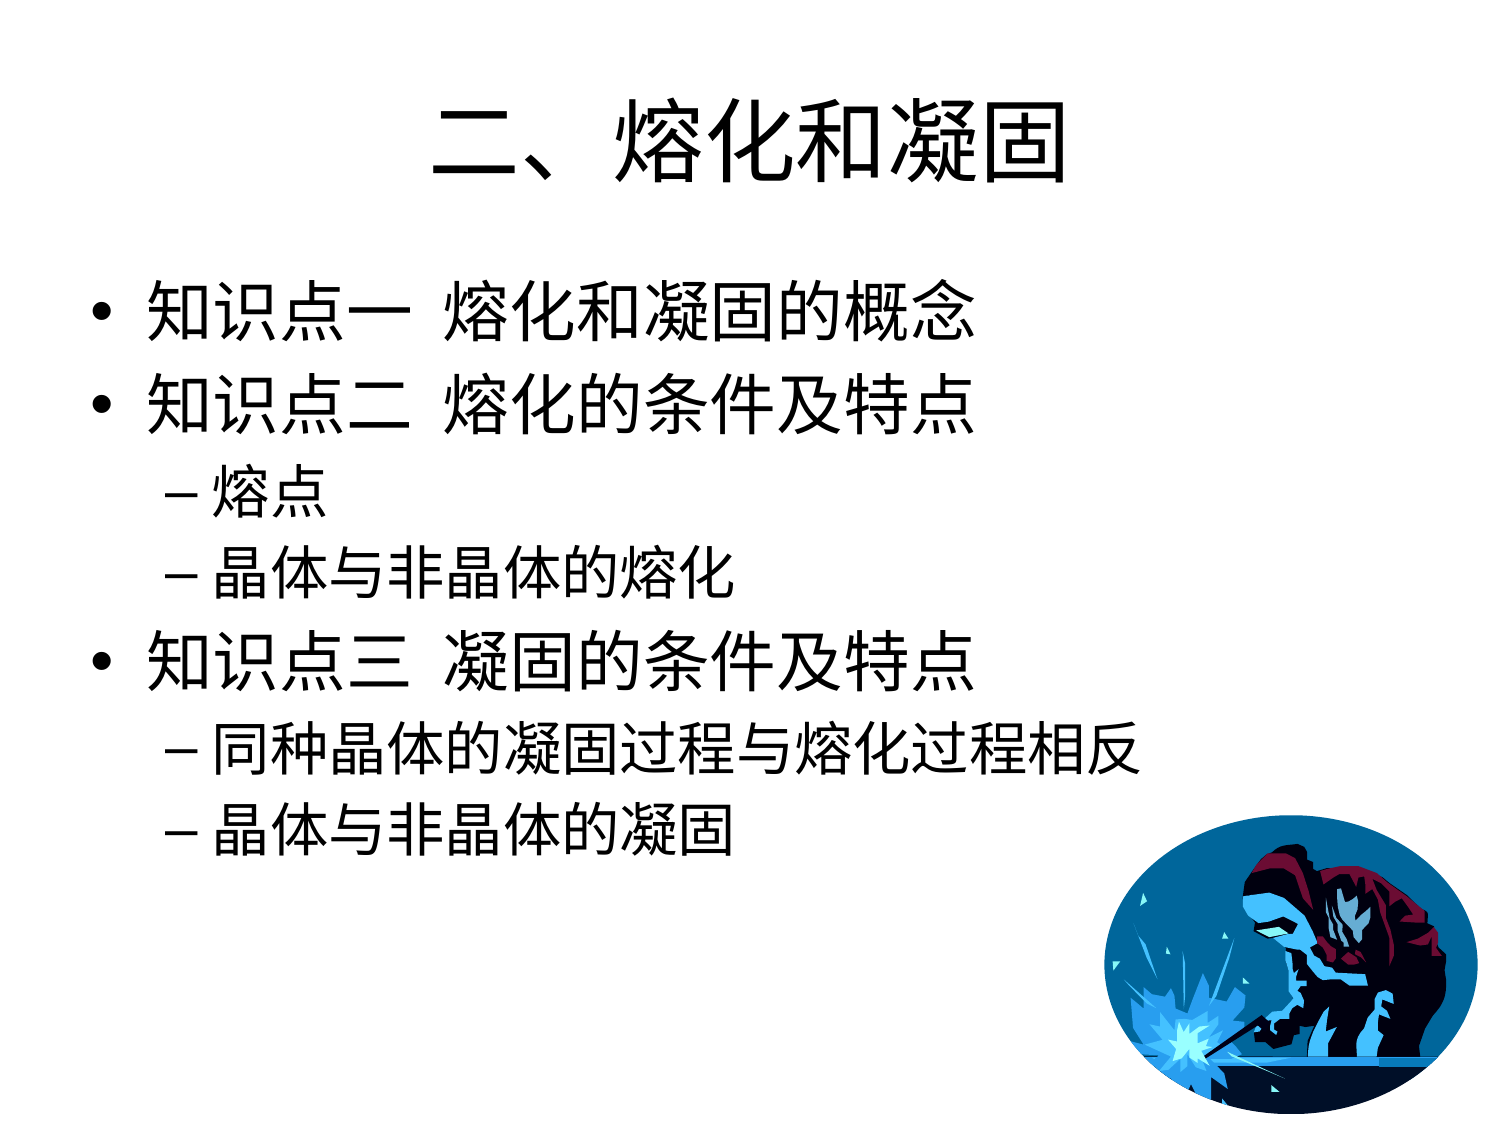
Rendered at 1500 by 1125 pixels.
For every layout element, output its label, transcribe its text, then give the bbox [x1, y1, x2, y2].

list 知识点一 熔化和凝固的概念 知识点二 熔化的条件及特点 熔点 晶体与非晶体的熔化 知识点三 凝固的条件及特点 同种晶体的凝固过程与熔化过程相反 晶体与非晶体的凝固 [75, 262, 1425, 1005]
picture [1141, 896, 1146, 904]
picture [1142, 942, 1150, 961]
title 二、熔化和凝固 [75, 45, 1425, 233]
picture [1104, 814, 1478, 950]
picture [1104, 845, 1478, 1115]
